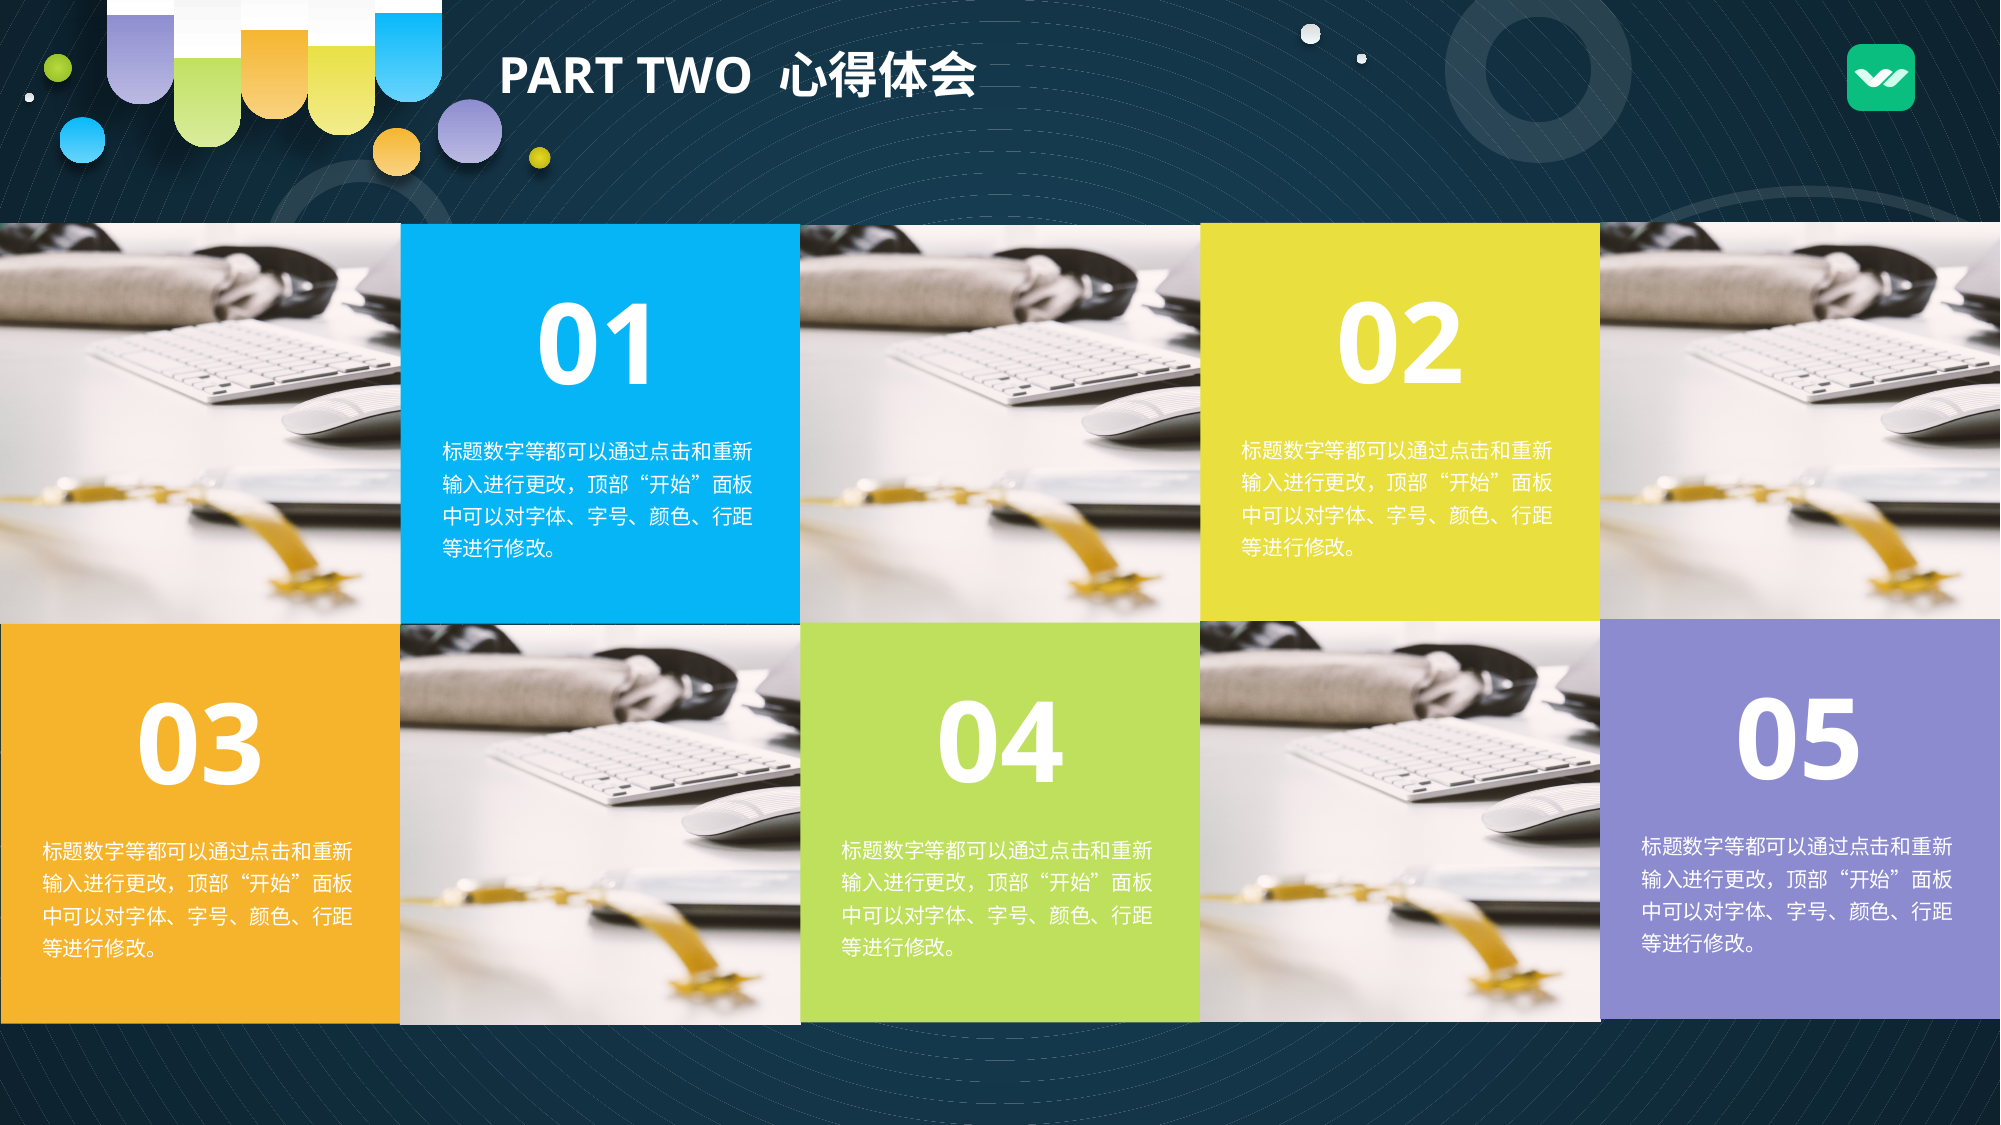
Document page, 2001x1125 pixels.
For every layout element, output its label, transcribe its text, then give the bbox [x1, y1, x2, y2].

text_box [1600, 619, 2000, 1019]
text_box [1200, 222, 1600, 621]
picture [0, 223, 400, 623]
picture [801, 225, 1601, 1022]
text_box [800, 622, 1201, 1023]
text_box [0, 623, 401, 1024]
picture [1600, 222, 2000, 619]
list PART TWO 心得体会 [482, 33, 1358, 122]
picture [400, 625, 801, 1025]
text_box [400, 223, 801, 624]
picture [1847, 44, 1915, 111]
